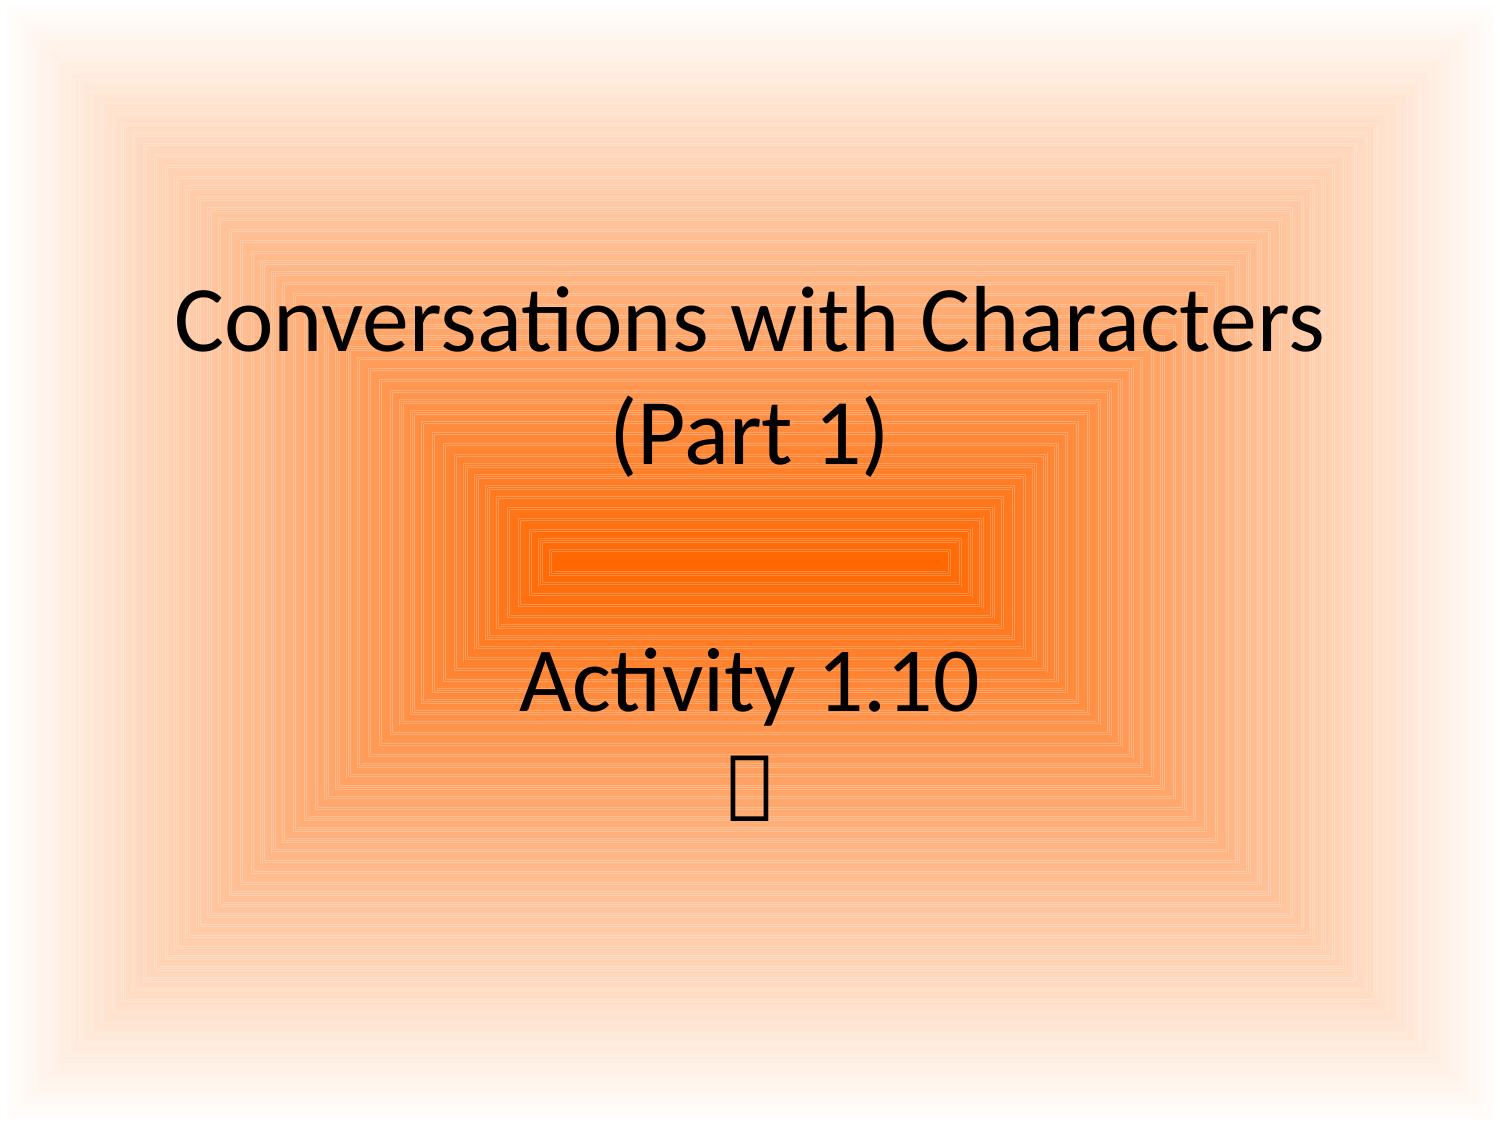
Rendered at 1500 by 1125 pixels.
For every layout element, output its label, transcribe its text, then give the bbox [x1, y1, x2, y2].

title Conversations with Characters (Part 1) [112, 249, 1388, 492]
text_box Activity 1.10  [112, 608, 1388, 850]
